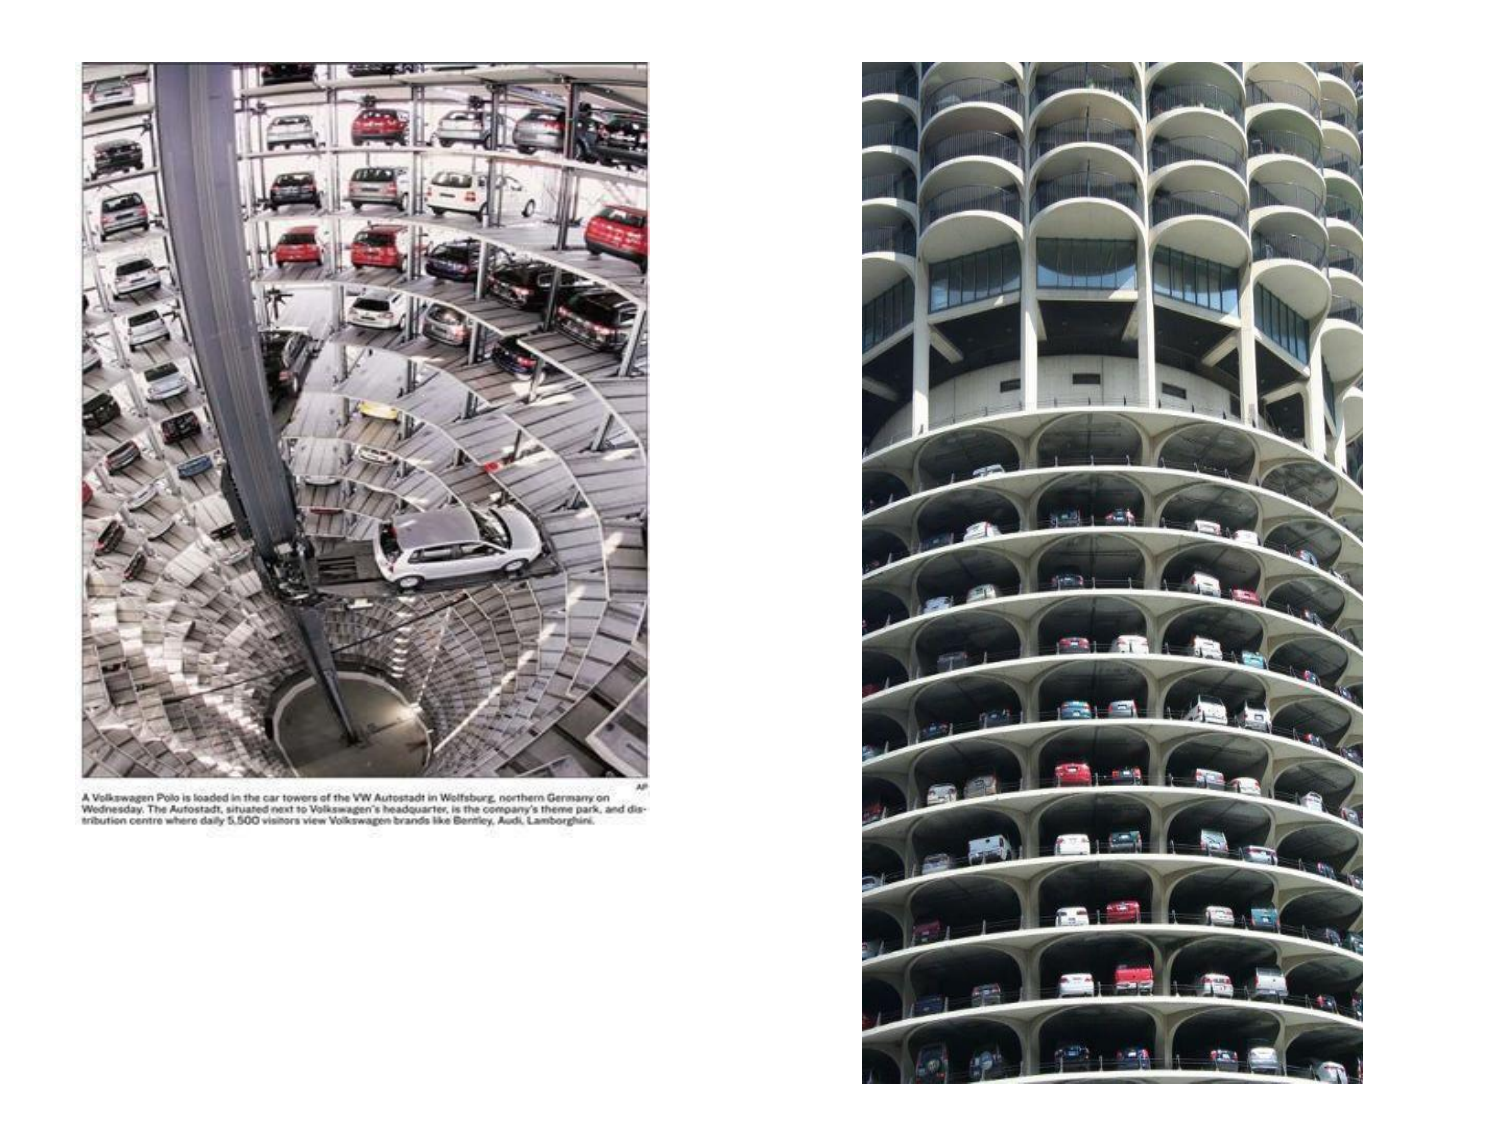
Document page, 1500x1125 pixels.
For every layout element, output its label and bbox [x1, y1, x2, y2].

picture [862, 62, 1363, 1084]
picture [74, 62, 651, 838]
